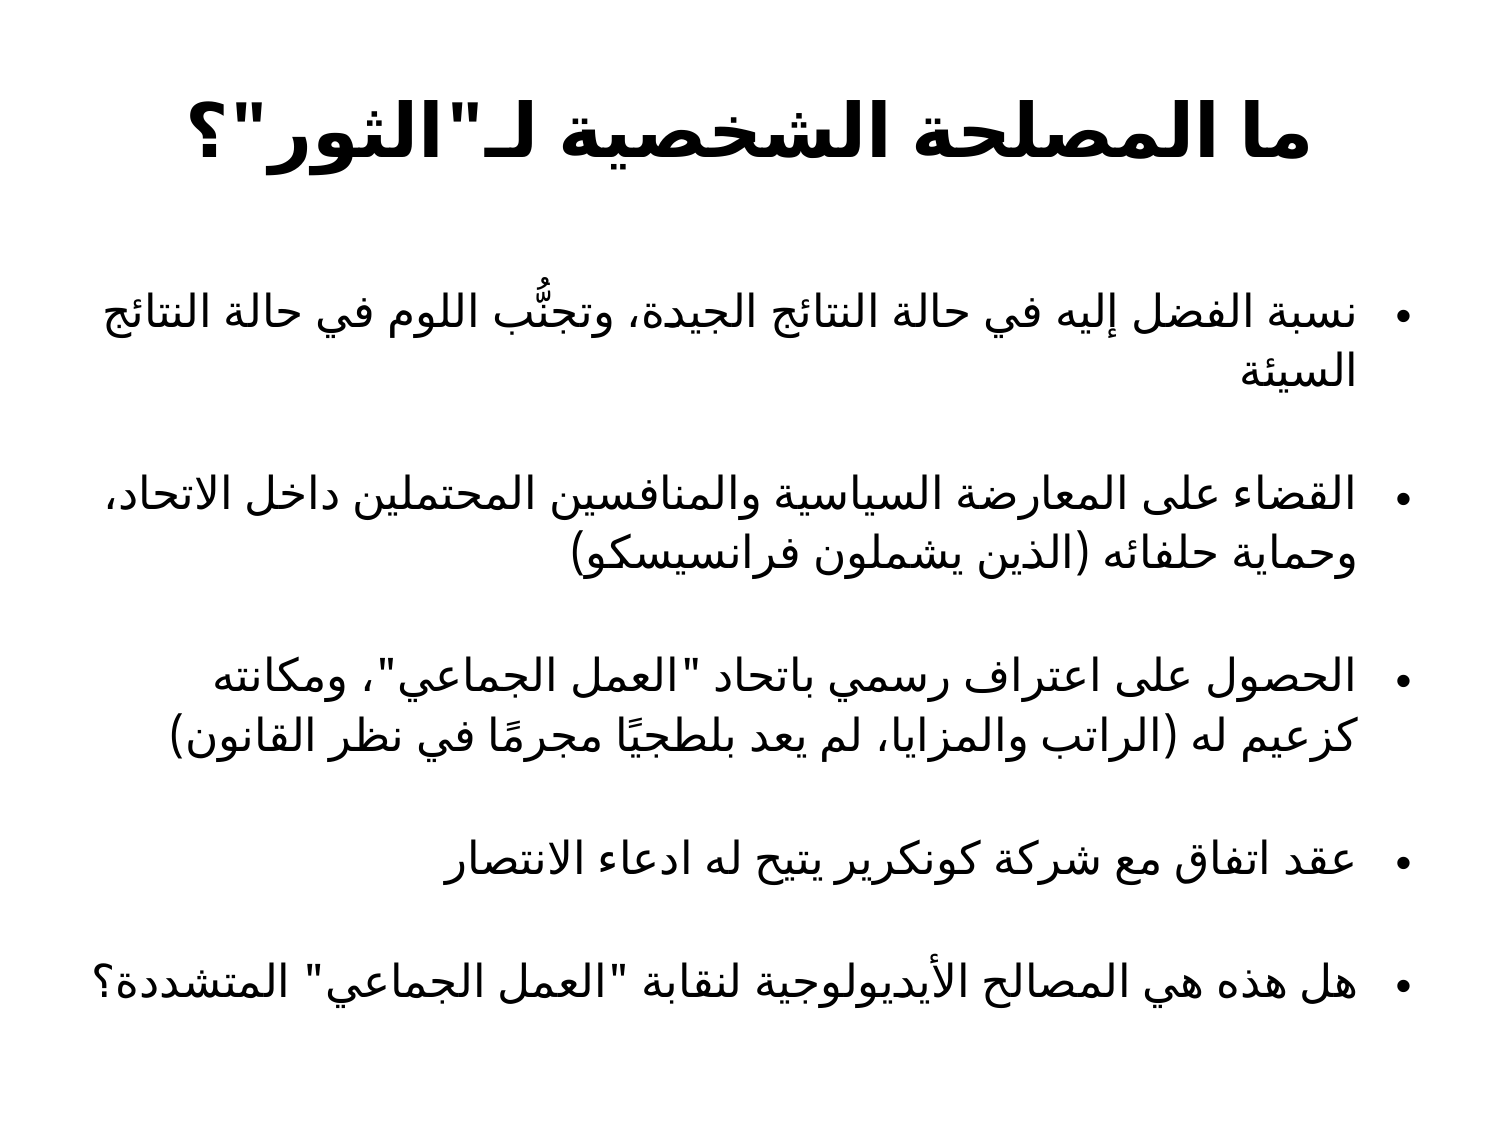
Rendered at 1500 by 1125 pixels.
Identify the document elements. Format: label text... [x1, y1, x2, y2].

list نسبة الفضل إليه في حالة النتائج الجيدة، وتجنُّب اللوم في حالة النتائج السيئة القضاء على المعارضة السياسية والمنافسين المحتملين داخل الاتحاد، وحماية حلفائه (الذين يشملون فرانسيسكو) الحصول على اعتراف رسمي باتحاد "العمل الجماعي"، ومكانته كزعيم له (الراتب والمزايا، لم يعد بلطجيًا مجرمًا في نظر القانون) عقد اتفاق مع شركة كونكرير يتيح له ادعاء الانتصار هل هذه هي المصالح الأيديولوجية لنقابة "العمل الجماعي" المتشددة؟ [75, 278, 1425, 1083]
title ما المصلحة الشخصية لـ"الثور"؟ [75, 45, 1425, 233]
